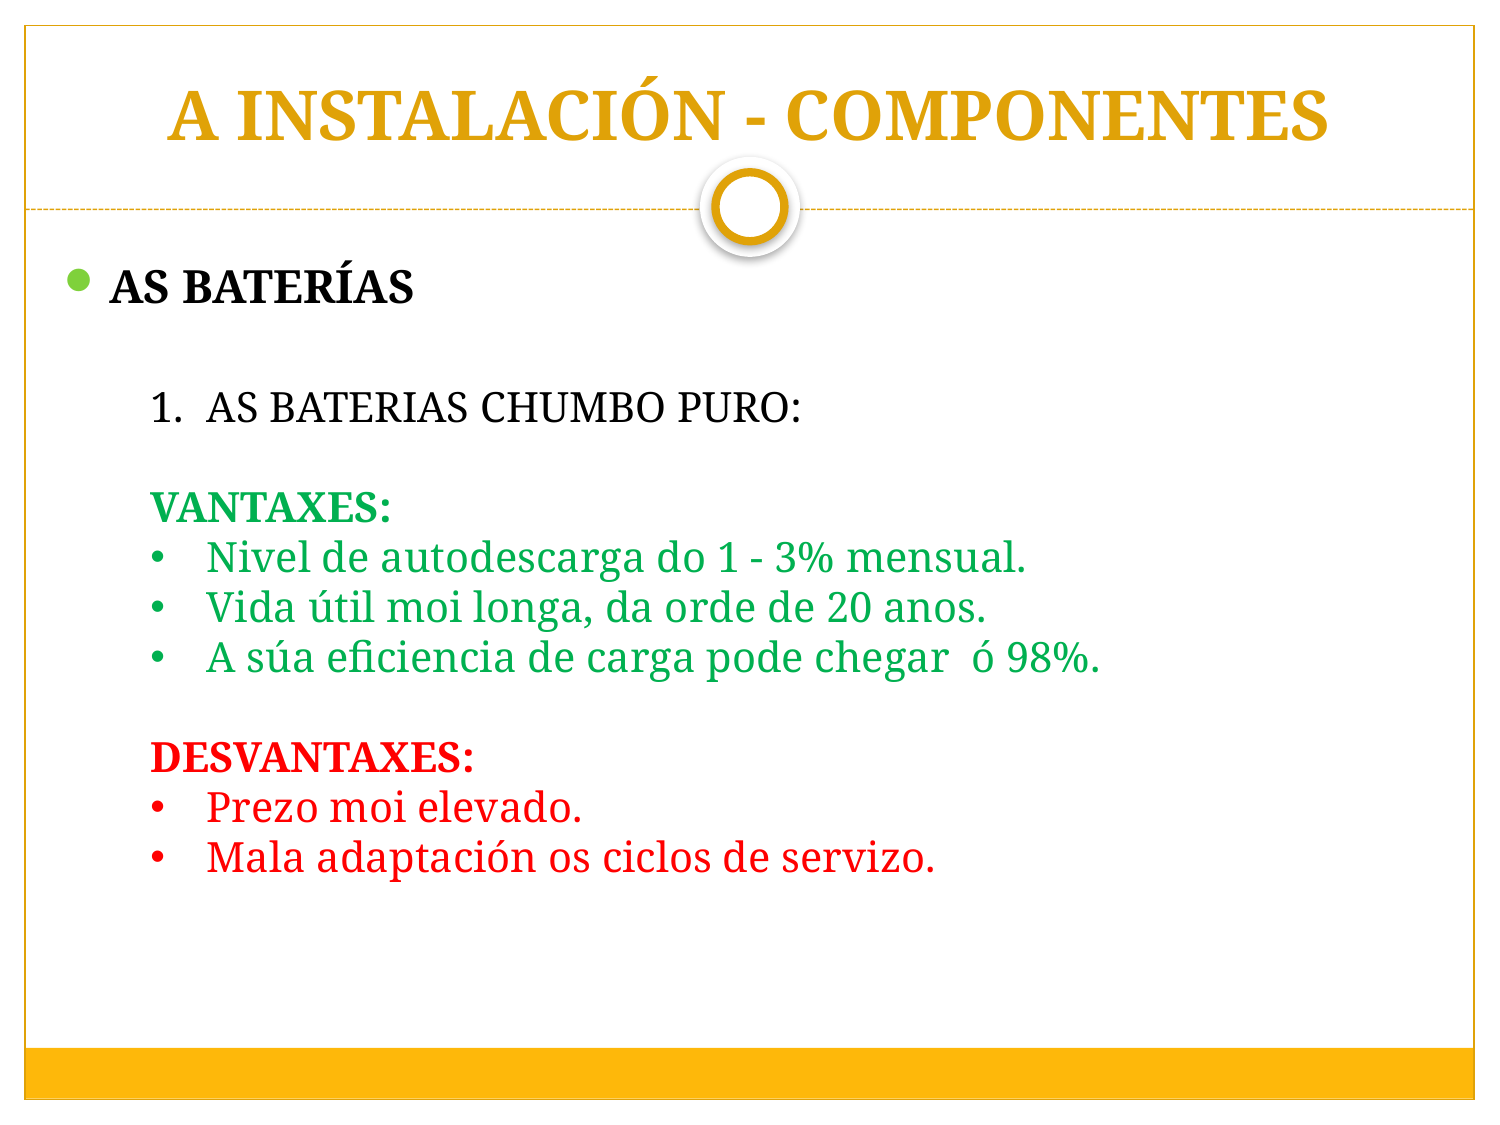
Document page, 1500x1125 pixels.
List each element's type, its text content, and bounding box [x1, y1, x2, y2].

title A INSTALACIÓN - COMPONENTES [49, 37, 1450, 162]
text_box AS BATERIAS CHUMBO PURO: VANTAXES: Nivel de autodescarga do 1 - 3% mensual. Vida útil moi longa, da orde de 20 anos. A súa eficiencia de carga pode chegar ó 98%. DESVANTAXES: Prezo moi elevado. Mala adaptación os ciclos de servizo. [135, 373, 1388, 889]
list AS BATERÍAS [49, 250, 1445, 1001]
